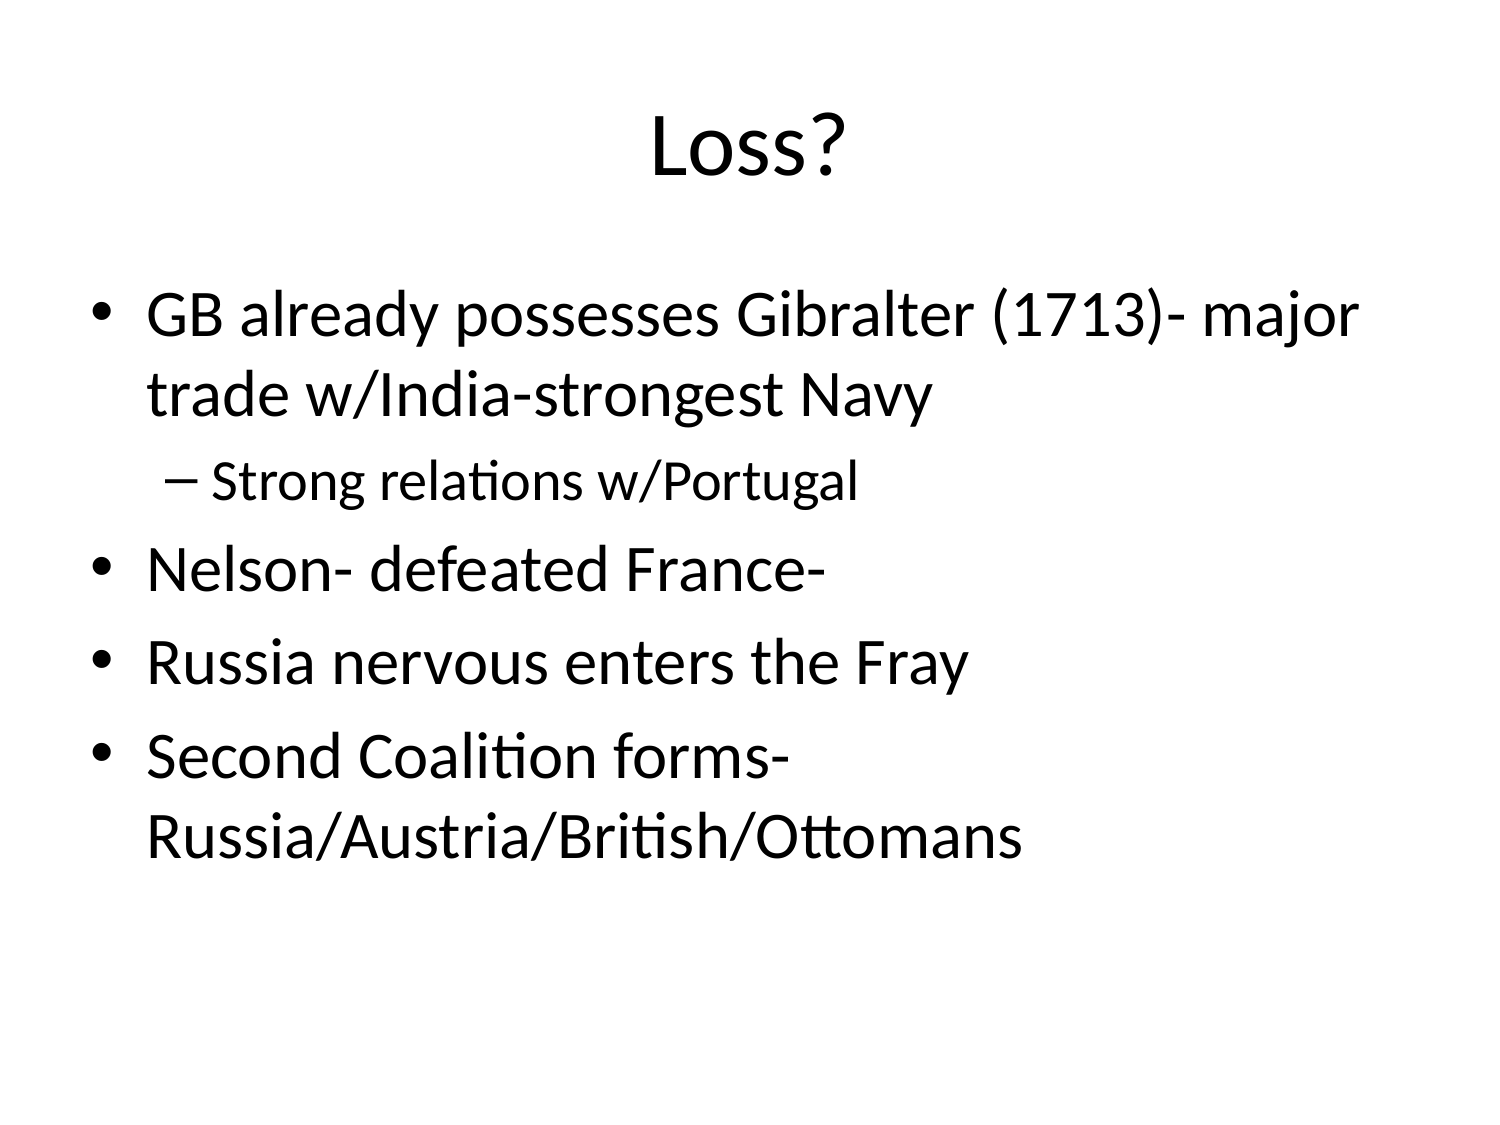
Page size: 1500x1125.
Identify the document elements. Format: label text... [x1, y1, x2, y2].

list GB already possesses Gibralter (1713)- major trade w/India-strongest Navy Strong relations w/Portugal Nelson- defeated France- Russia nervous enters the Fray Second Coalition forms- Russia/Austria/British/Ottomans [75, 262, 1425, 1005]
title Loss? [75, 45, 1425, 233]
